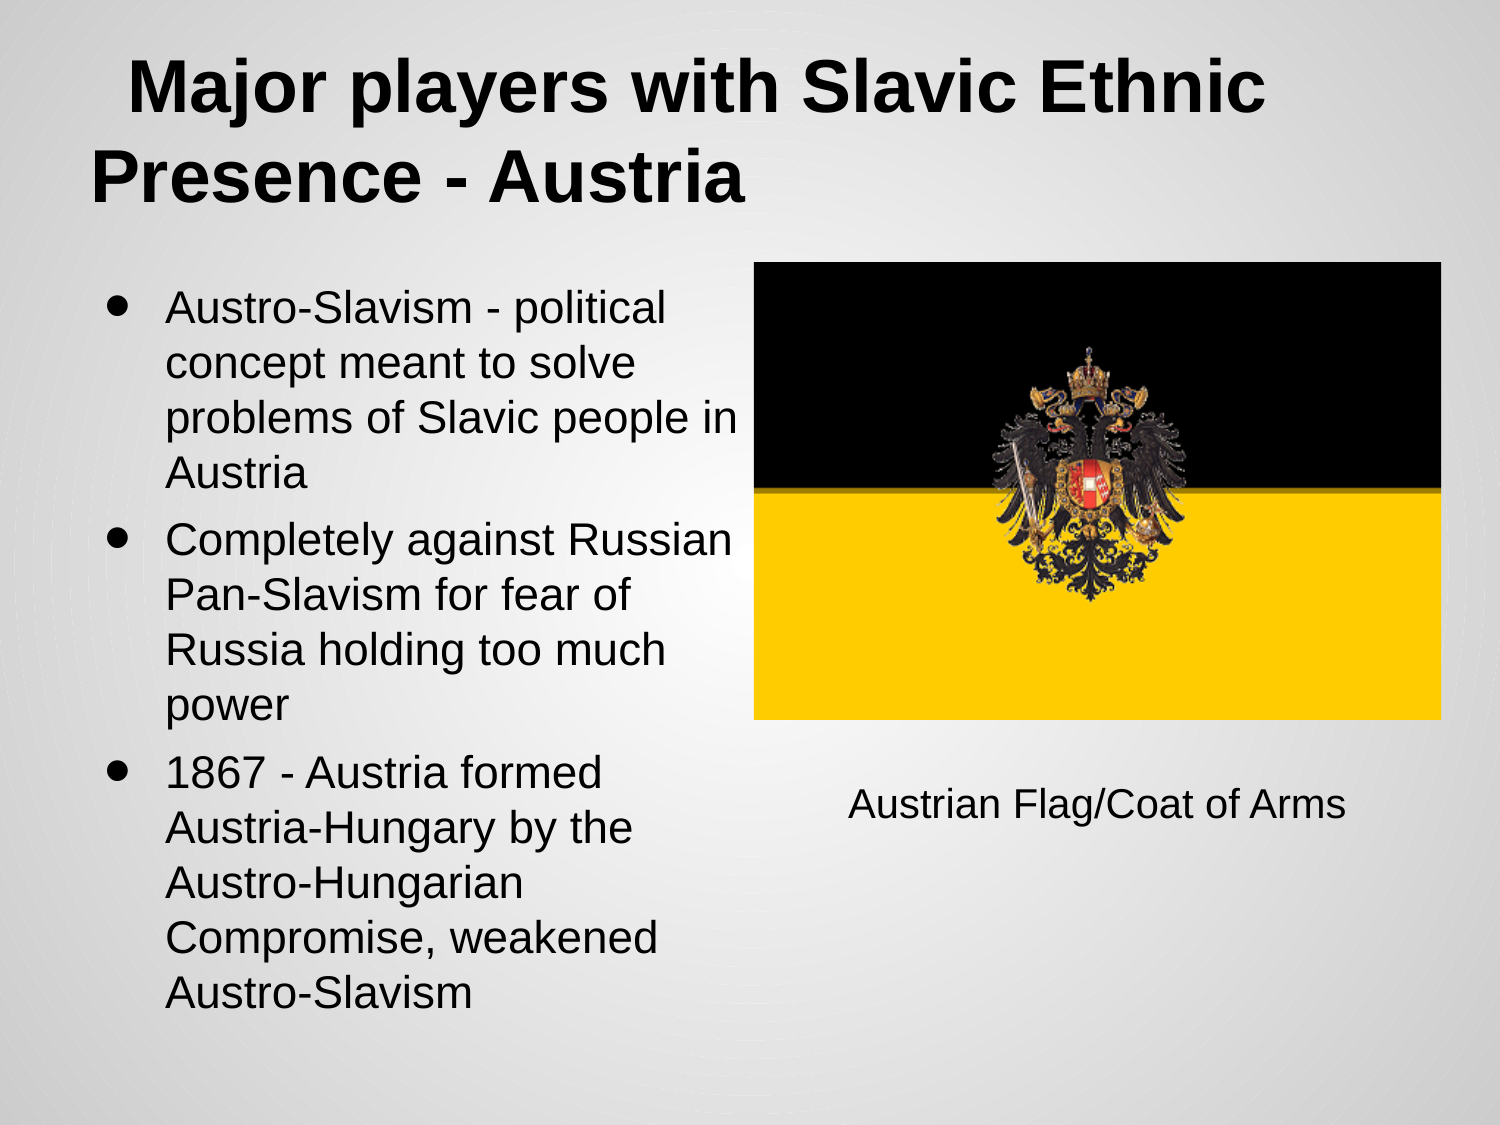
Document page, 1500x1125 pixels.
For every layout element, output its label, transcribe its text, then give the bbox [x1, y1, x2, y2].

text_box [753, 262, 1442, 720]
title Major players with Slavic Ethnic Presence - Austria [75, 45, 1425, 233]
text_box Austrian Flag/Coat of Arms [760, 761, 1435, 878]
list Austro-Slavism - political concept meant to solve problems of Slavic people in Austria Completely against Russian Pan-Slavism for fear of Russia holding too much power 1867 - Austria formed Austria-Hungary by the Austro-Hungarian Compromise, weakened Austro-Slavism [75, 262, 754, 1078]
